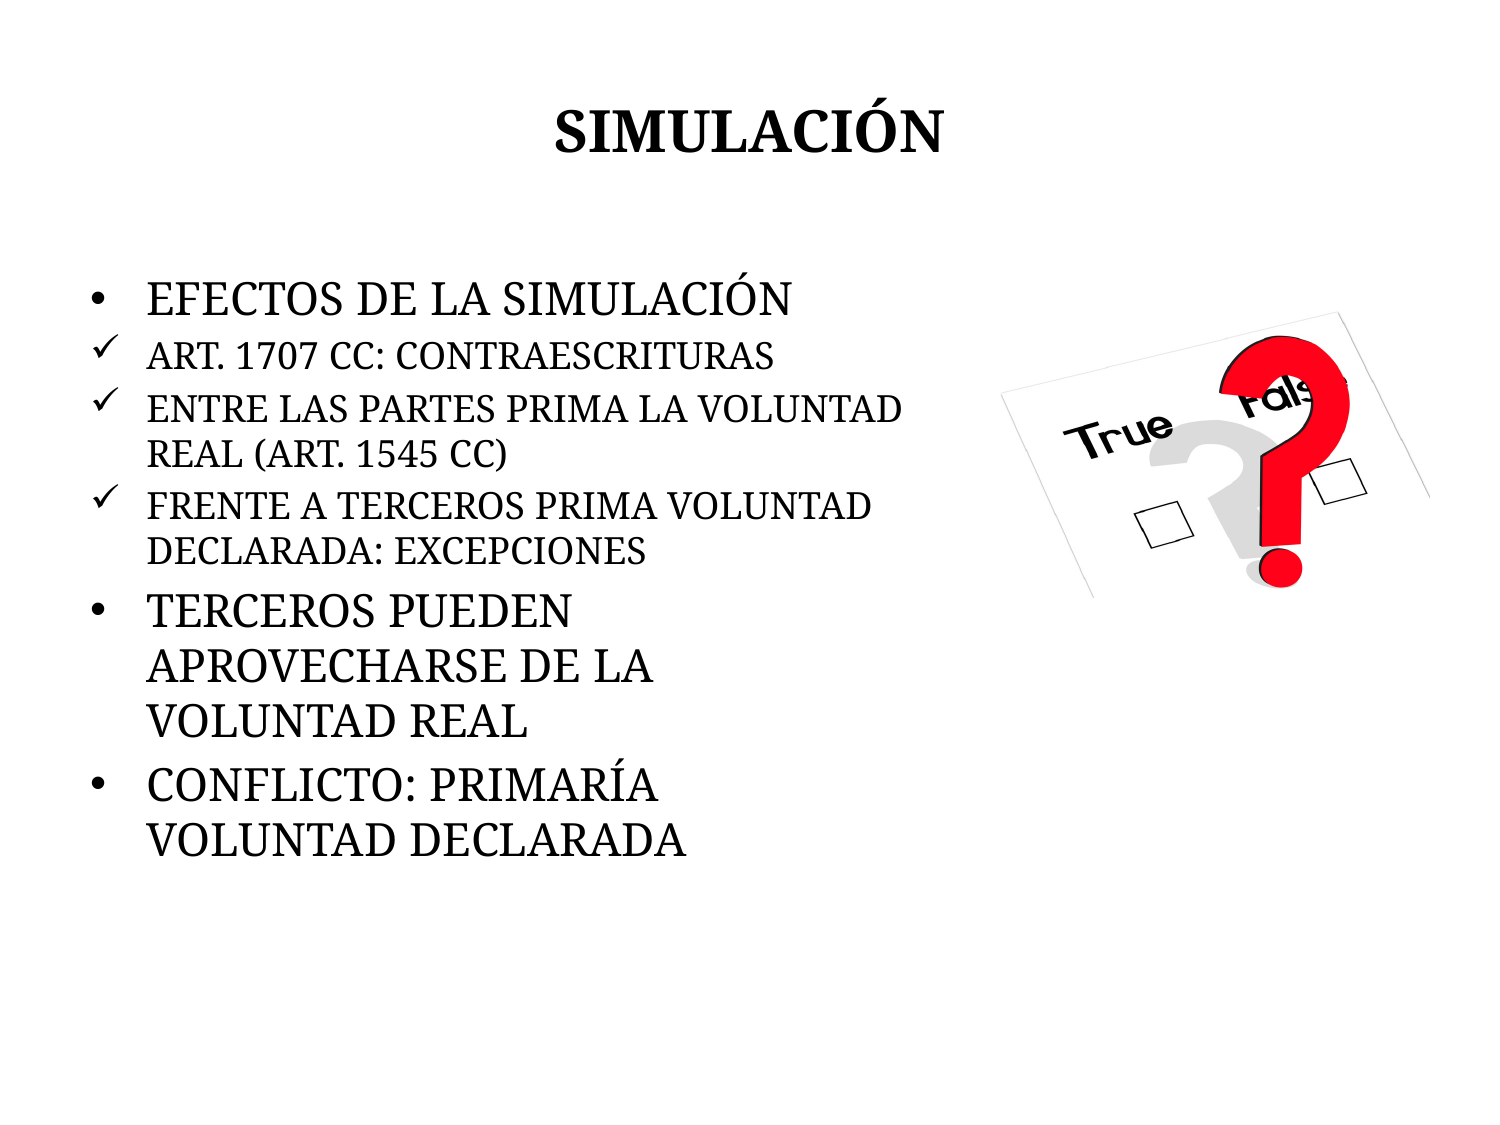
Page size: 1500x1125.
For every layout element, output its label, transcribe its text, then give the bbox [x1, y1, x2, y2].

title SIMULACIÓN [75, 45, 1425, 213]
list EFECTOS DE LA SIMULACIÓN ART. 1707 CC: CONTRAESCRITURAS ENTRE LAS PARTES PRIMA LA VOLUNTAD REAL (ART. 1545 CC) FRENTE A TERCEROS PRIMA VOLUNTAD DECLARADA: EXCEPCIONES TERCEROS PUEDEN APROVECHARSE DE LA VOLUNTAD REAL CONFLICTO: PRIMARÍA VOLUNTAD DECLARADA [75, 262, 928, 1005]
picture [997, 310, 1430, 599]
